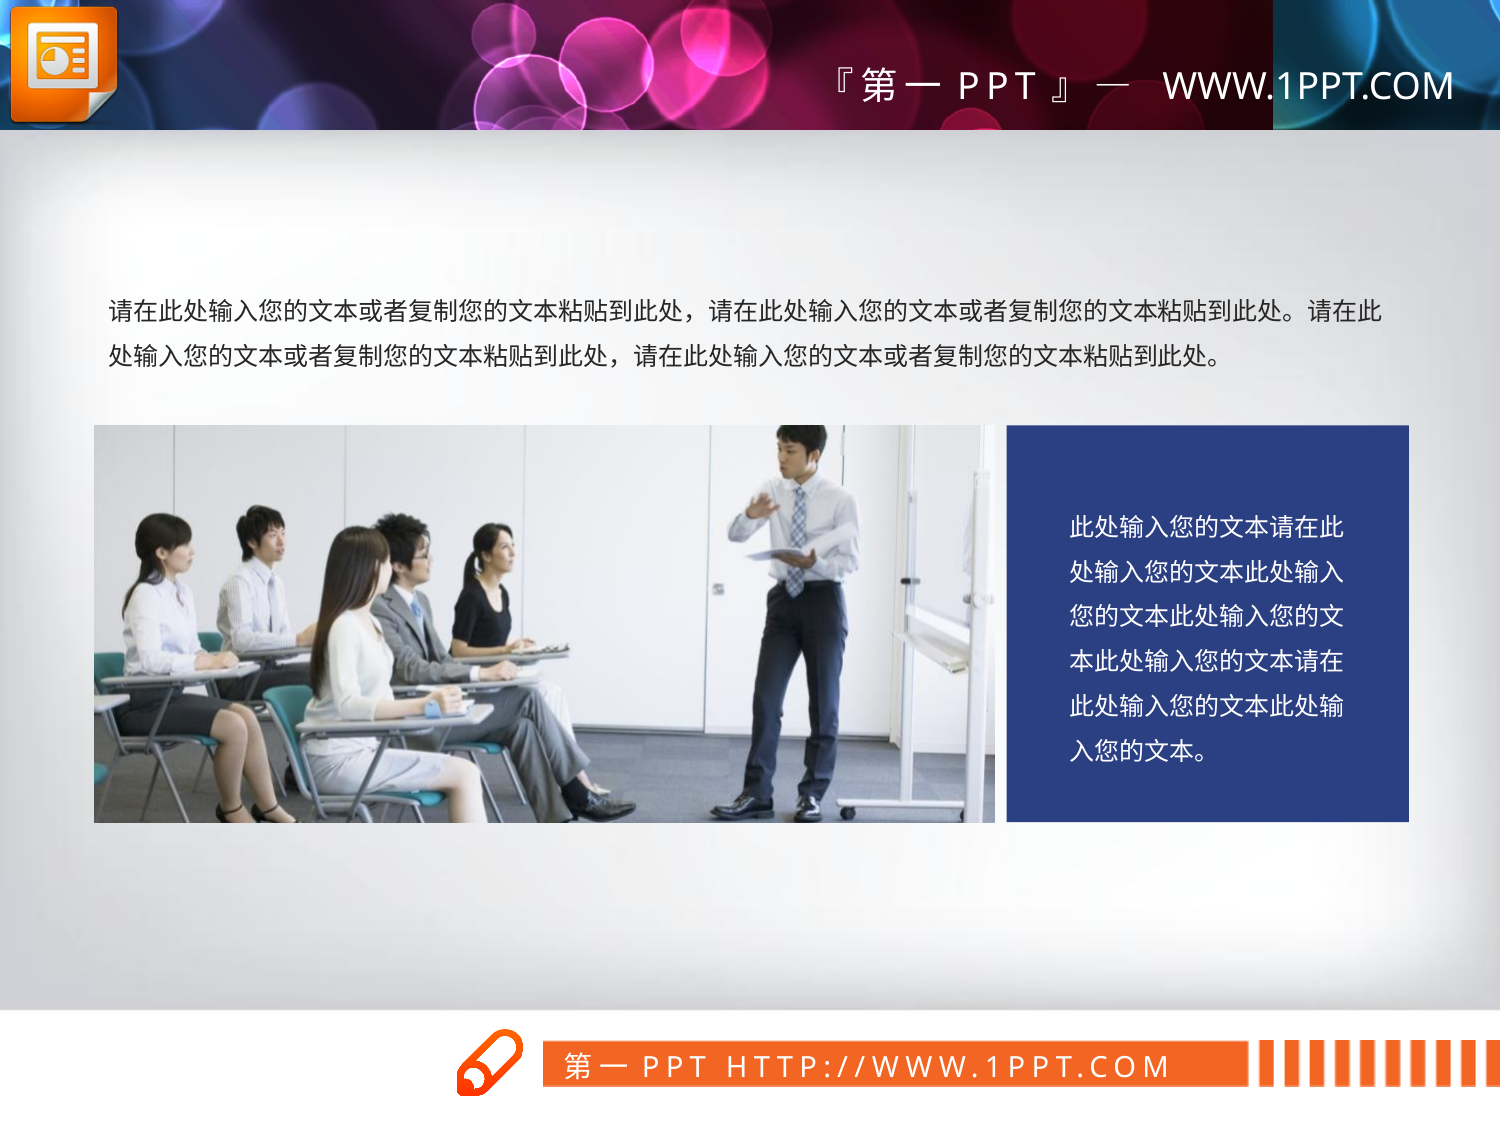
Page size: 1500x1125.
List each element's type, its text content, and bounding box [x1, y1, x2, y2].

picture [0, 0, 1500, 1012]
text_box 请在此处输入您的文本或者复制您的文本粘贴到此处，请在此处输入您的文本或者复制您的文本粘贴到此处。请在此处输入您的文本或者复制您的文本粘贴到此处，请在此处输入您的文本或者复制您的文本粘贴到此处。 [94, 272, 1409, 378]
text_box 此处输入您的文本请在此处输入您的文本此处输入您的文本此处输入您的文本此处输入您的文本请在此处输入您的文本此处输入您的文本。 [1054, 488, 1374, 774]
text_box [1006, 425, 1409, 823]
picture [543, 1040, 1500, 1087]
